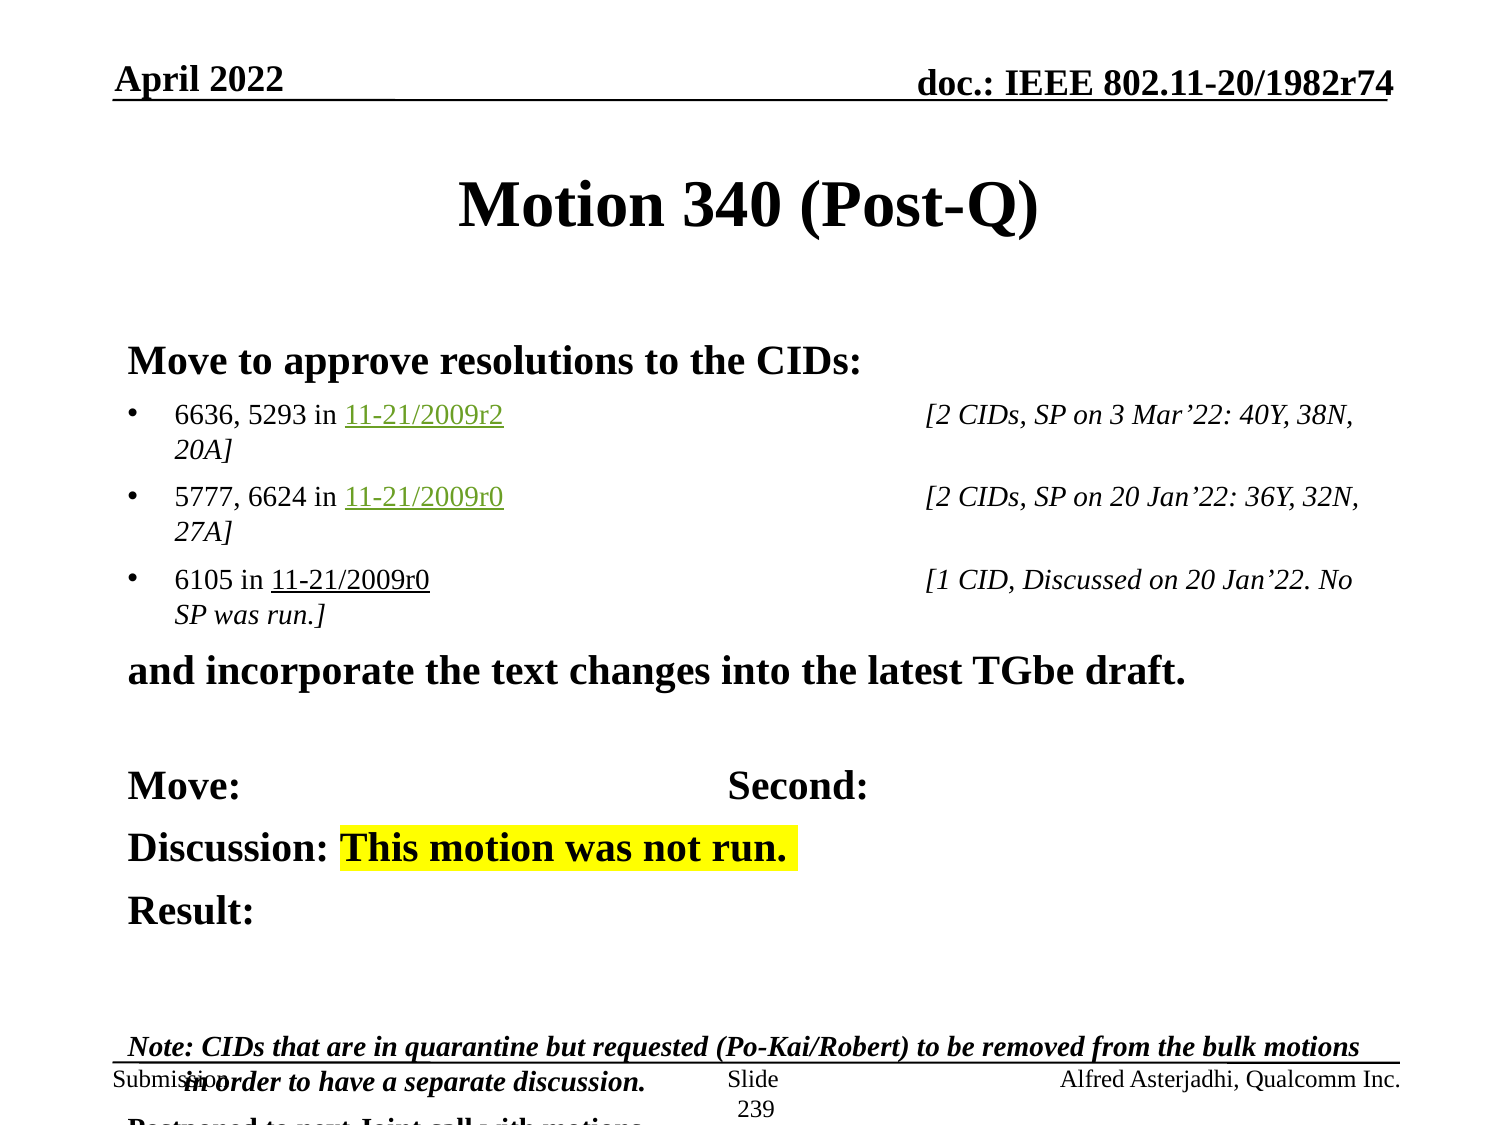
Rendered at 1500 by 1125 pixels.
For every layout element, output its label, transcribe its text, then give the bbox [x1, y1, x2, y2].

footer Alfred Asterjadhi, Qualcomm Inc. [878, 1061, 1402, 1093]
list Move to approve resolutions to the CIDs: 6636, 5293 in 11-21/2009r2 [2 CIDs, SP on 3 Mar’22: 40Y, 38N, 20A] 5777, 6624 in 11-21/2009r0 [2 CIDs, SP on 20 Jan’22: 36Y, 32N, 27A] 6105 in 11-21/2009r0 [1 CID, Discussed on 20 Jan’22. No SP was run.] and incorporate the text changes into the latest TGbe draft. Move: Second: Discussion: This motion was not run. Result: Note: CIDs that are in quarantine but requested (Po-Kai/Robert) to be removed from the bulk motions in order to have a separate discussion. Postponed to next Joint call with motions. [112, 324, 1388, 1063]
title Motion 340 (Post-Q) [112, 112, 1388, 288]
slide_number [114, 54, 423, 100]
slide_number Slide 239 [712, 1061, 800, 1123]
